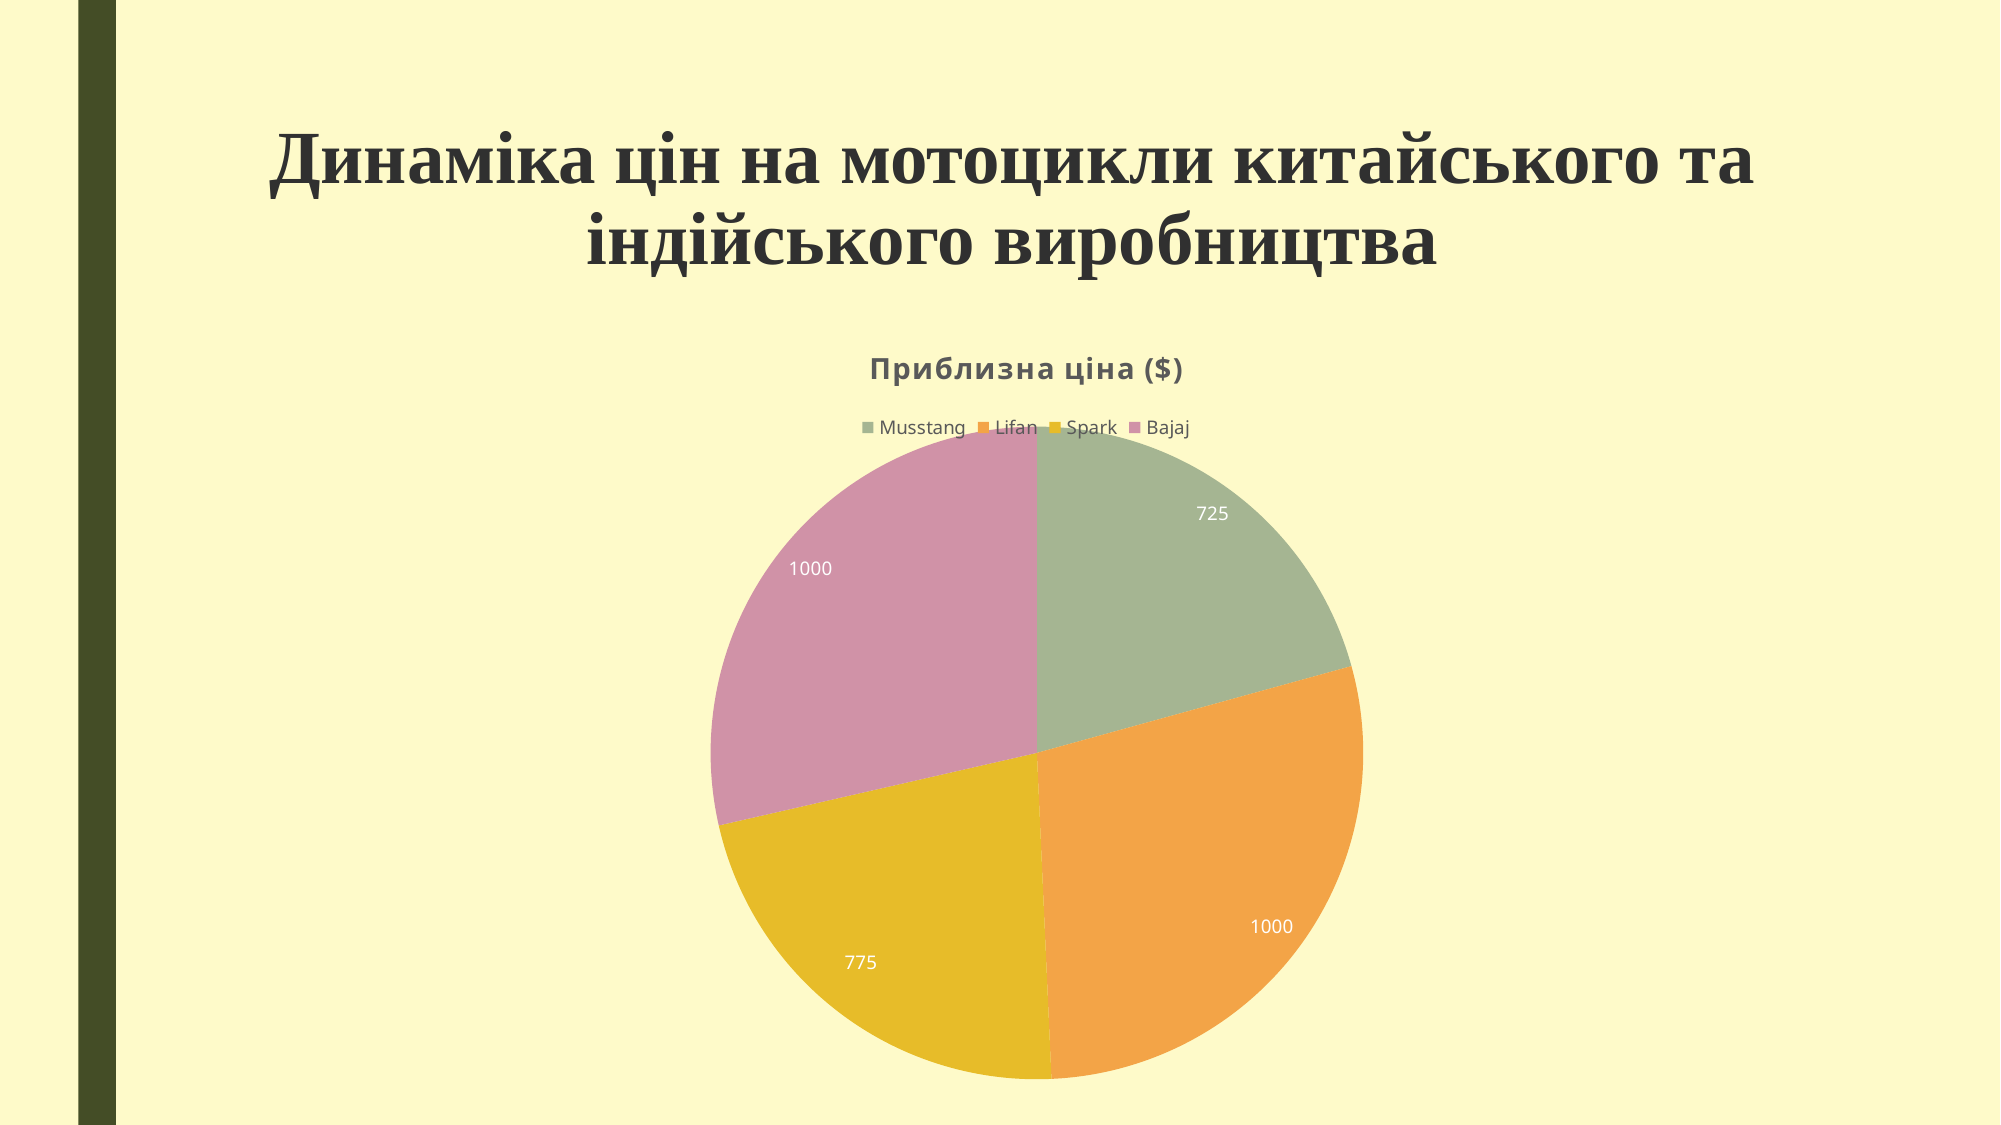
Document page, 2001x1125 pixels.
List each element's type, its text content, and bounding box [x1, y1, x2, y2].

chart [369, 314, 1683, 1125]
title Динаміка цін на мотоцикли китайського та індійського виробництва [225, 112, 1800, 357]
